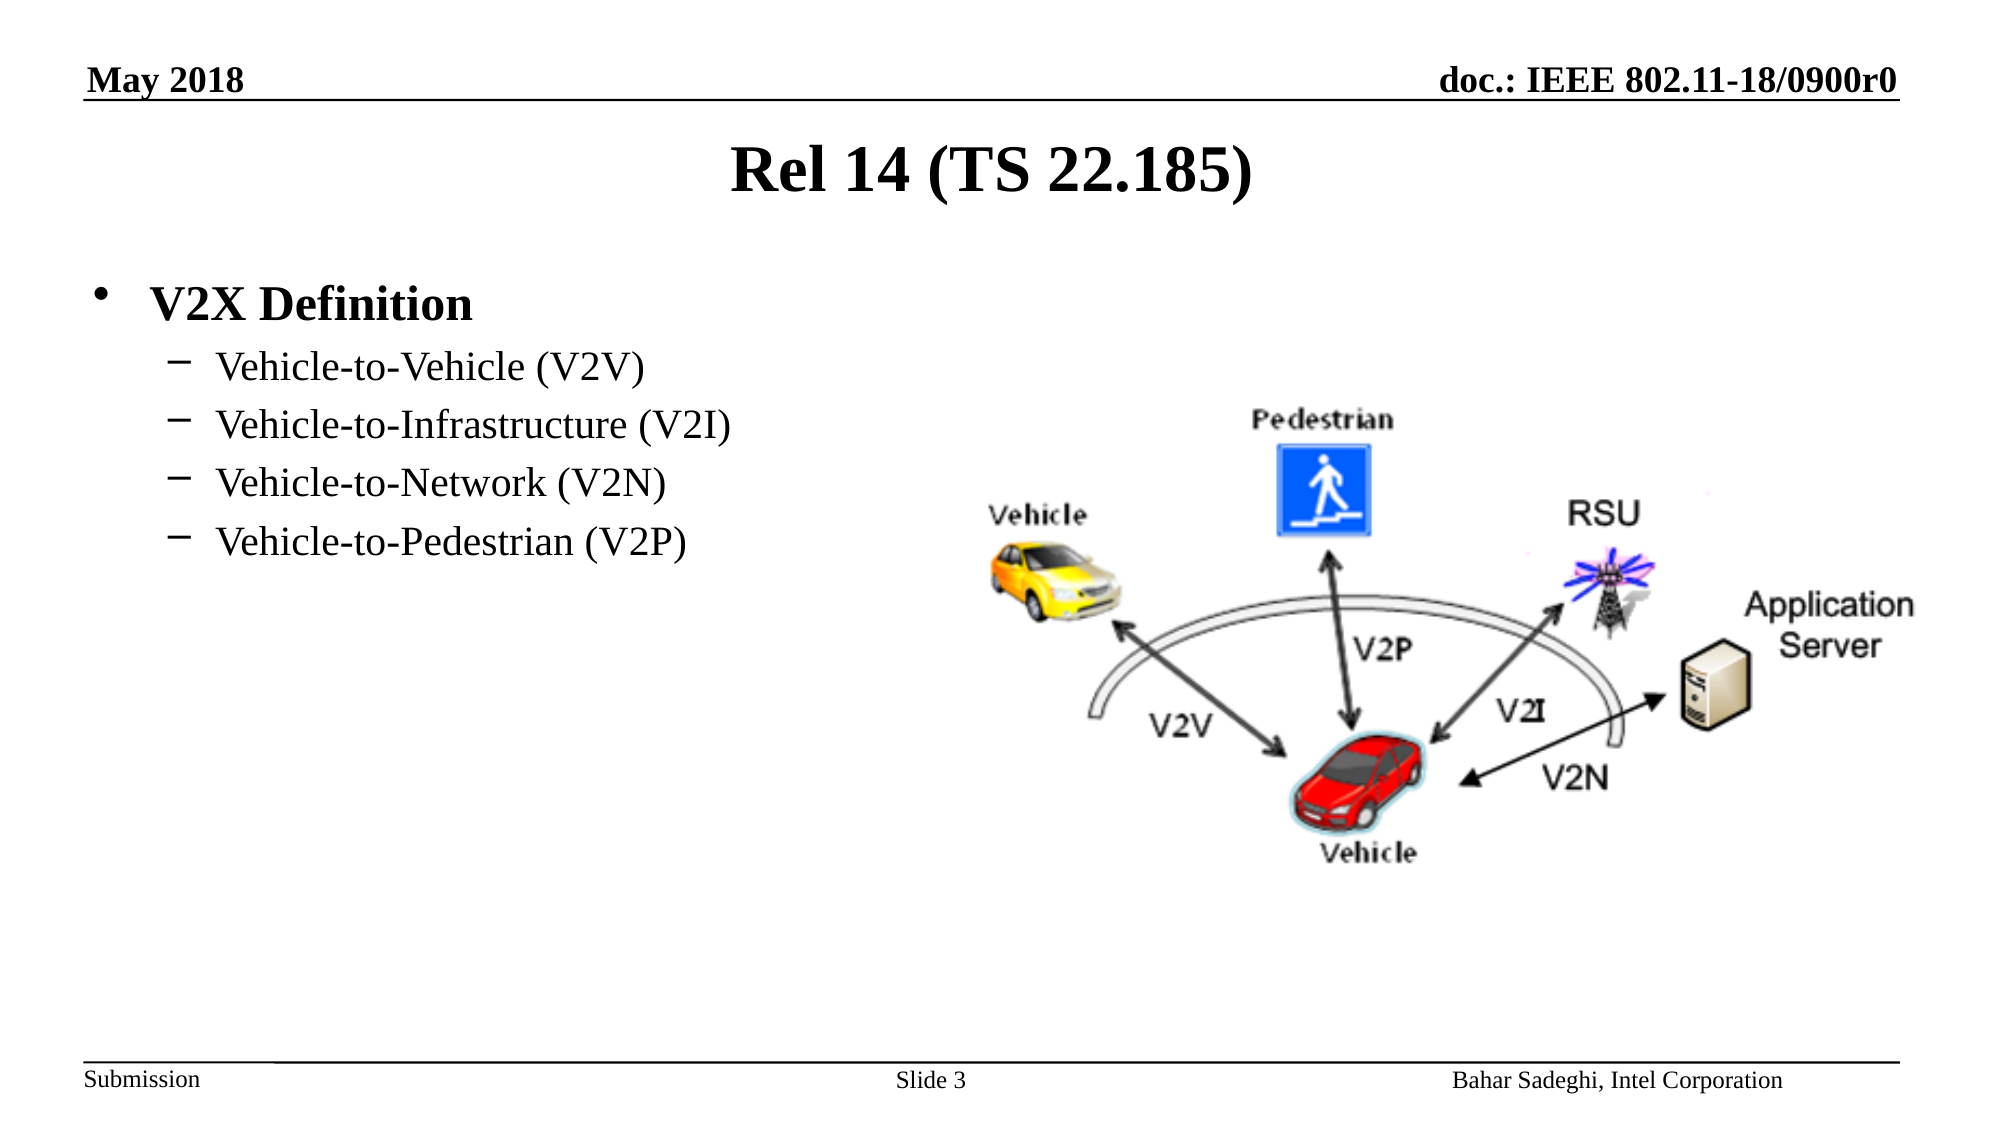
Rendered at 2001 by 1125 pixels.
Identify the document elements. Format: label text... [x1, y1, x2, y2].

title Rel 14 (TS 22.185) [173, 99, 1813, 230]
list V2X Definition Vehicle-to-Vehicle (V2V) Vehicle-to-Infrastructure (V2I) Vehicle-to-Network (V2N) Vehicle-to-Pedestrian (V2P) [77, 262, 976, 1038]
picture [881, 338, 1963, 963]
